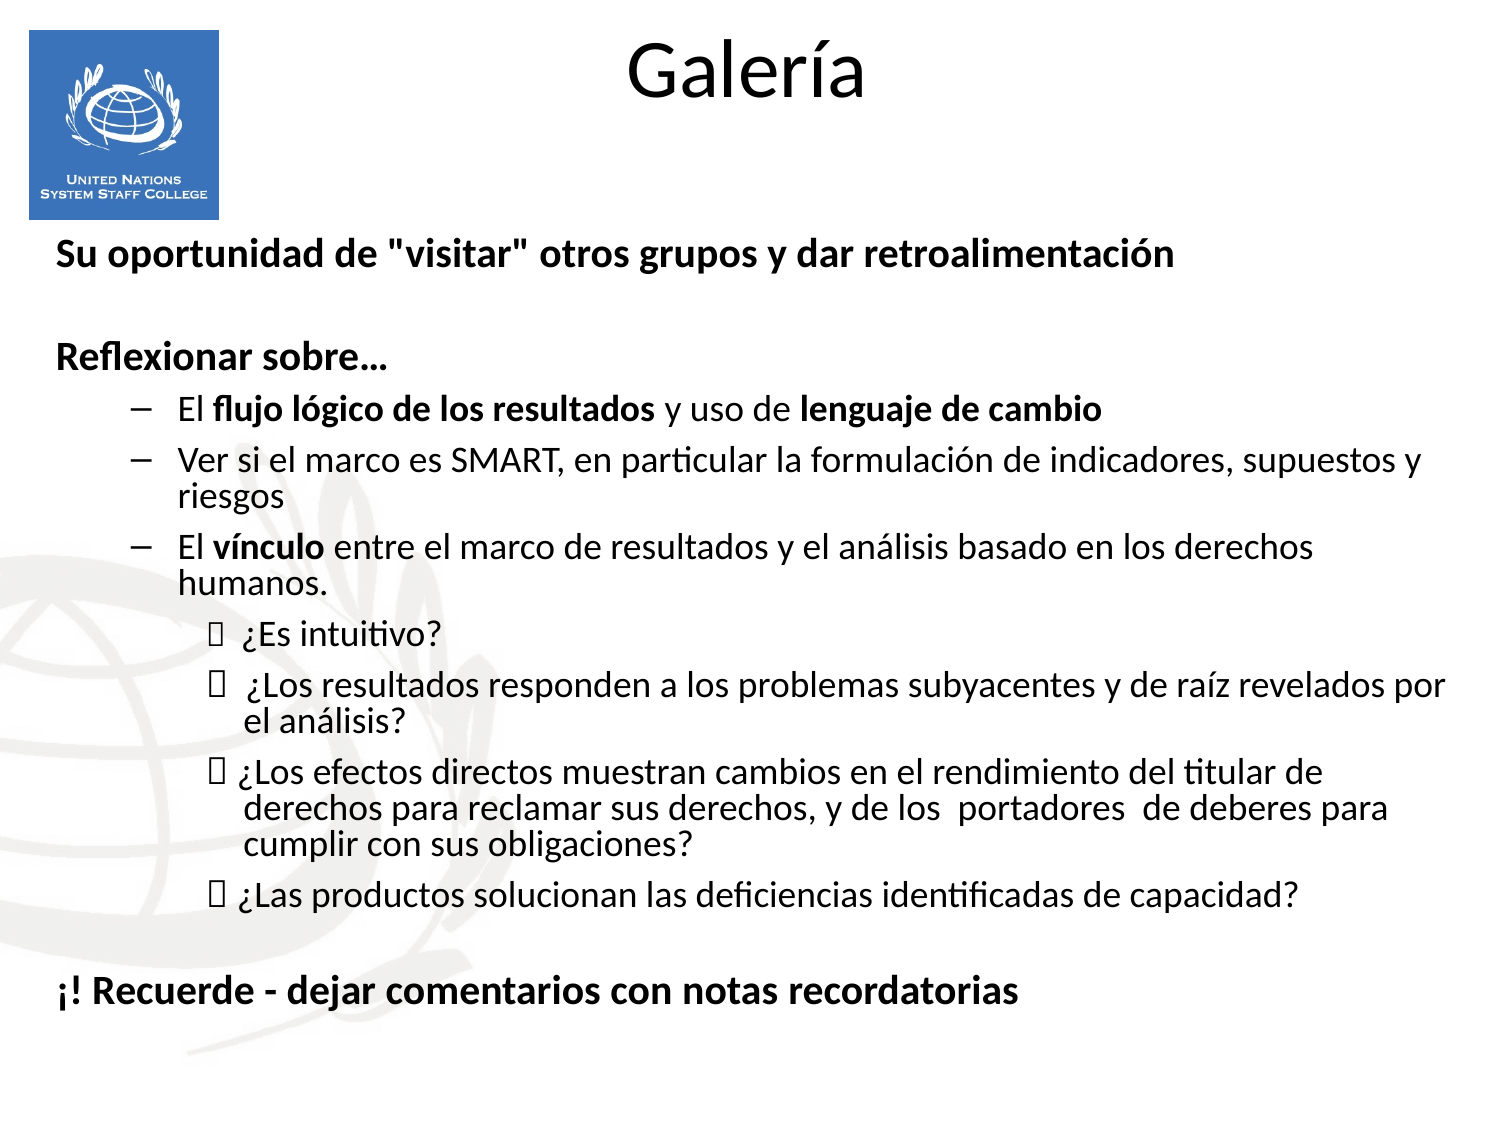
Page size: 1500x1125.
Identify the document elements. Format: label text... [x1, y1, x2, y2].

text_box Galería [76, 7, 1418, 161]
picture [29, 30, 219, 220]
text_box Su oportunidad de "visitar" otros grupos y dar retroalimentación Reflexionar sobre… El flujo lógico de los resultados y uso de lenguaje de cambio Ver si el marco es SMART, en particular la formulación de indicadores, supuestos y riesgos El vínculo entre el marco de resultados y el análisis basado en los derechos humanos.  ¿Es intuitivo?  ¿Los resultados responden a los problemas subyacentes y de raíz revelados por el análisis?  ¿Los efectos directos muestran cambios en el rendimiento del titular de derechos para reclamar sus derechos, y de los portadores de deberes para cumplir con sus obligaciones?  ¿Las productos solucionan las deficiencias identificadas de capacidad? ¡! Recuerde - dejar comentarios con notas recordatorias [41, 231, 1477, 1106]
